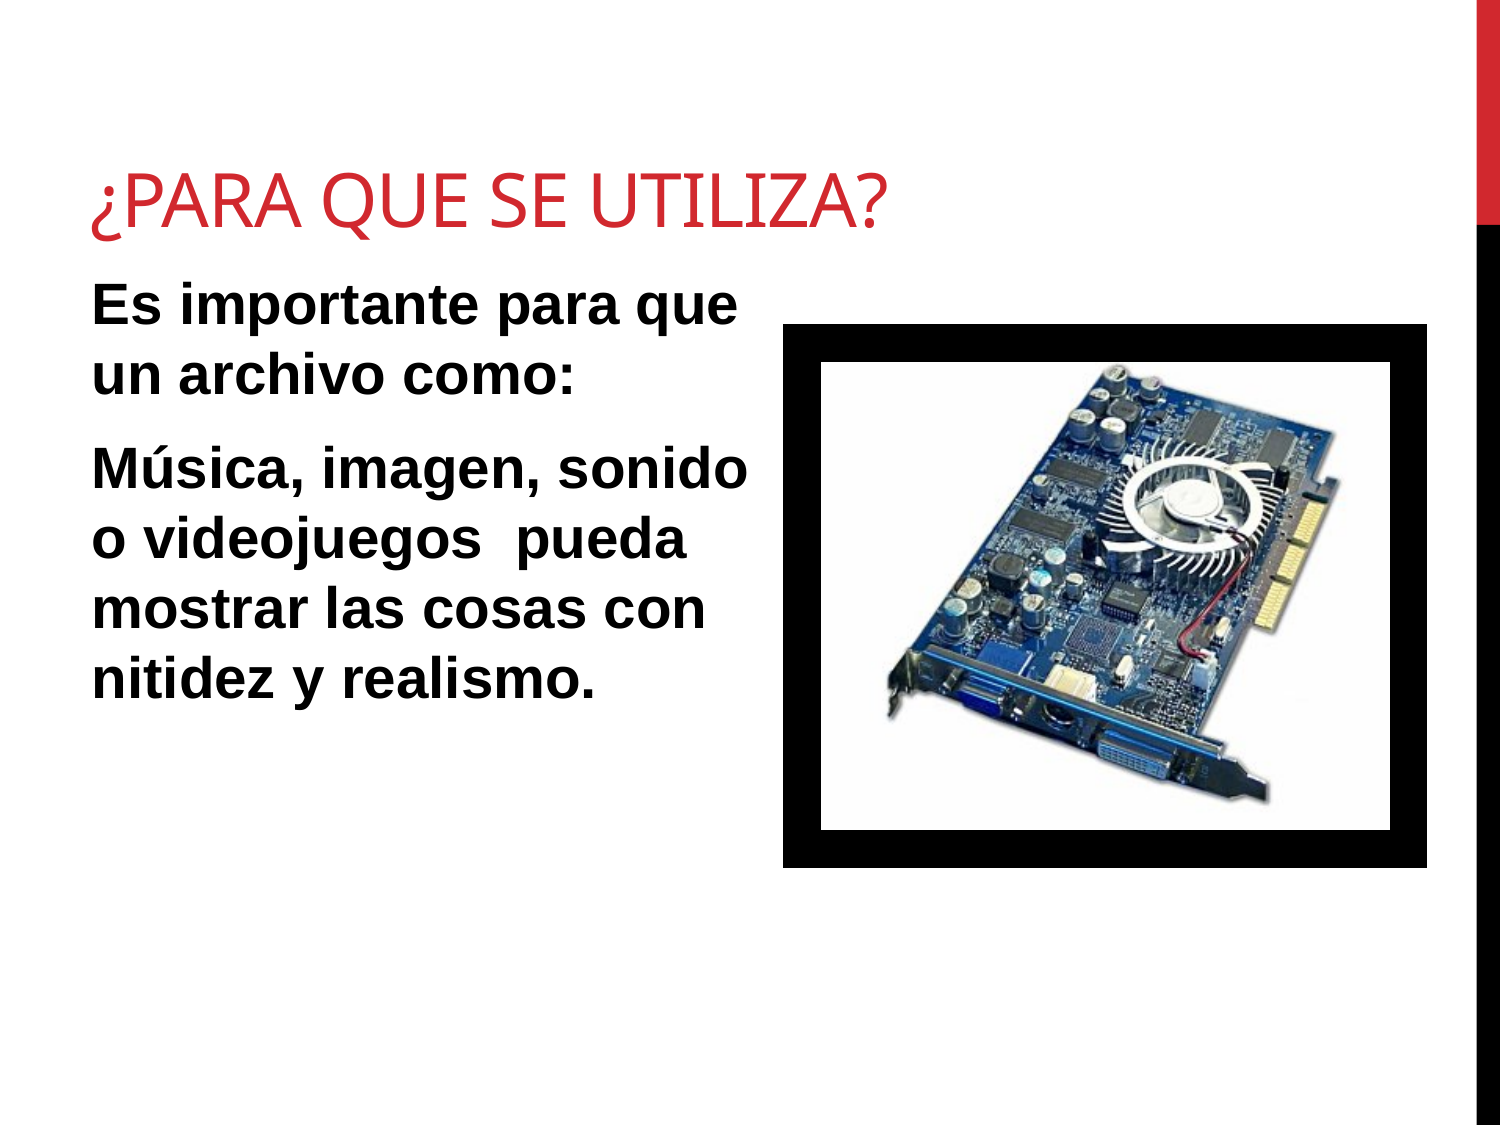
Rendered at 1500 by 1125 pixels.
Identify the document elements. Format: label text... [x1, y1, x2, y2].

title ¿Para que se utiliza? [75, 25, 1025, 250]
list Es importante para que un archivo como: Música, imagen, sonido o videojuegos pueda mostrar las cosas con nitidez y realismo. [76, 258, 808, 1001]
picture [820, 361, 1391, 831]
